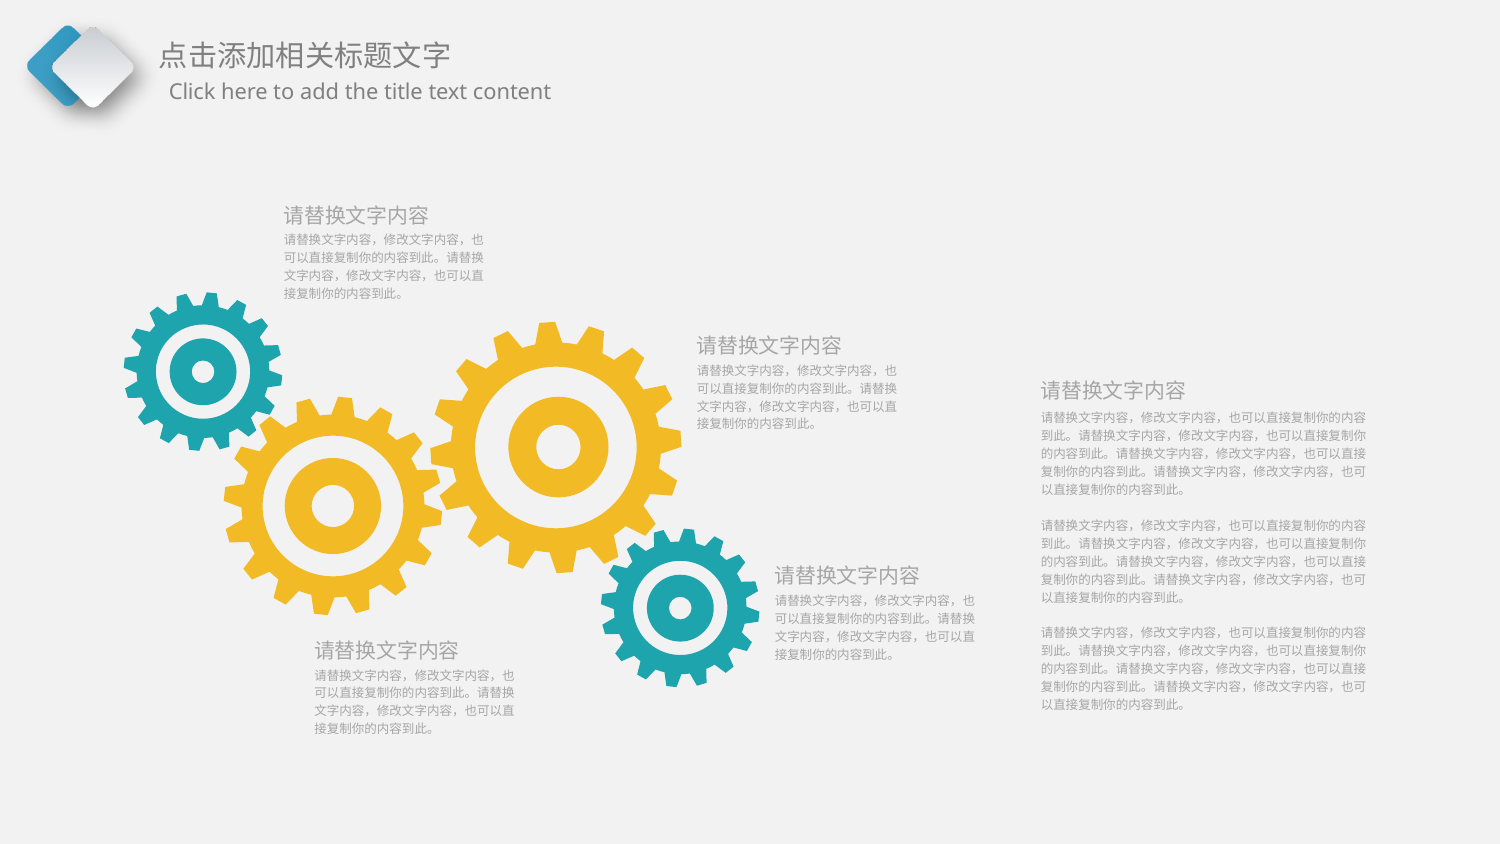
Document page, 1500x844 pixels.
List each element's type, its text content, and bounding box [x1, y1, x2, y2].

text_box 请替换文字内容 [1040, 369, 1201, 406]
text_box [430, 321, 682, 574]
text_box 请替换文字内容，修改文字内容，也可以直接复制你的内容到此。请替换文字内容，修改文字内容，也可以直接复制你的内容到此。 [283, 229, 494, 307]
text_box 请替换文字内容，修改文字内容，也可以直接复制你的内容到此。请替换文字内容，修改文字内容，也可以直接复制你的内容到此。 [774, 589, 985, 668]
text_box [17, 15, 143, 118]
text_box 请替换文字内容 [283, 195, 509, 230]
text_box 请替换文字内容，修改文字内容，也可以直接复制你的内容到此。请替换文字内容，修改文字内容，也可以直接复制你的内容到此。 [314, 664, 524, 742]
text_box 请替换文字内容 [314, 630, 539, 665]
text_box 请替换文字内容 [774, 555, 1000, 591]
text_box 点击添加相关标题文字 [149, 32, 503, 78]
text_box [223, 396, 443, 616]
text_box 请替换文字内容 [696, 325, 922, 360]
text_box 请替换文字内容，修改文字内容，也可以直接复制你的内容到此。请替换文字内容，修改文字内容，也可以直接复制你的内容到此。请替换文字内容，修改文字内容，也可以直接复制你的内容到此。请替换文字内容，修改文字内容，也可以直接复制你的内容到此。 请替换文字内容，修改文字内容，也可以直接复制你的内容到此。请替换文字内容，修改文字内容，也可以直接复制你的内容到此。请替换文字内容，修改文字内容，也可以直接复制你的内容到此。请替换文字内容，修改文字内容，也可以直接复制你的内容到此。 请替换文字内容，修改文字内容，也可以直接复制你的内容到此。请替换文字内容，修改文字内容，也可以直接复制你的内容到此。请替换文字内容，修改文字内容，也可以直接复制你的内容到此。请替换文字内容，修改文字内容，也可以直接复制你的内容到此。 [1040, 407, 1368, 704]
text_box 请替换文字内容，修改文字内容，也可以直接复制你的内容到此。请替换文字内容，修改文字内容，也可以直接复制你的内容到此。 [696, 359, 907, 437]
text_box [600, 528, 760, 688]
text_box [123, 292, 283, 452]
text_box Click here to add the title text content [157, 71, 564, 110]
